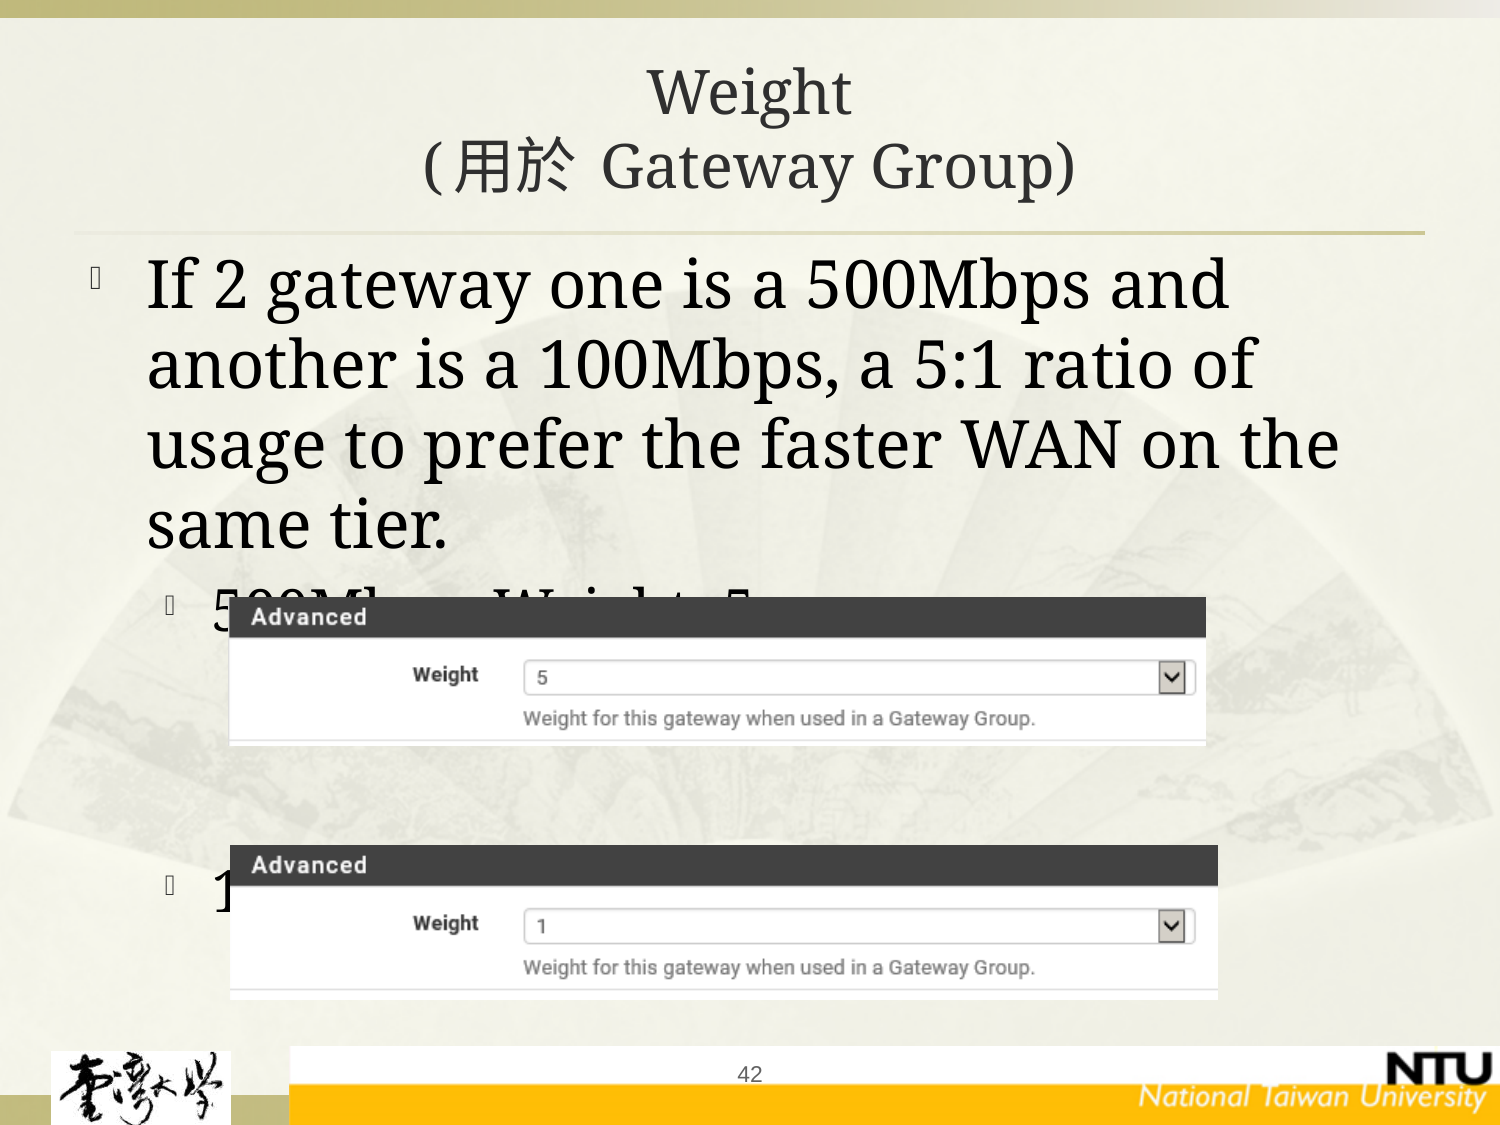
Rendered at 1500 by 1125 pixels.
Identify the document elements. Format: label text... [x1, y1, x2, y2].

picture [51, 1051, 231, 1125]
picture [227, 596, 1206, 747]
title Weight (用於 Gateway Group) [75, 45, 1425, 209]
list If 2 gateway one is a 500Mbps and another is a 100Mbps, a 5:1 ratio of usage to prefer the faster WAN on the same tier. 500Mbps: Weight=5 100Mbps: Weight=1 [75, 234, 1425, 1032]
picture [229, 845, 1219, 1000]
picture [289, 1046, 1500, 1125]
slide_number 42 [675, 1050, 825, 1097]
